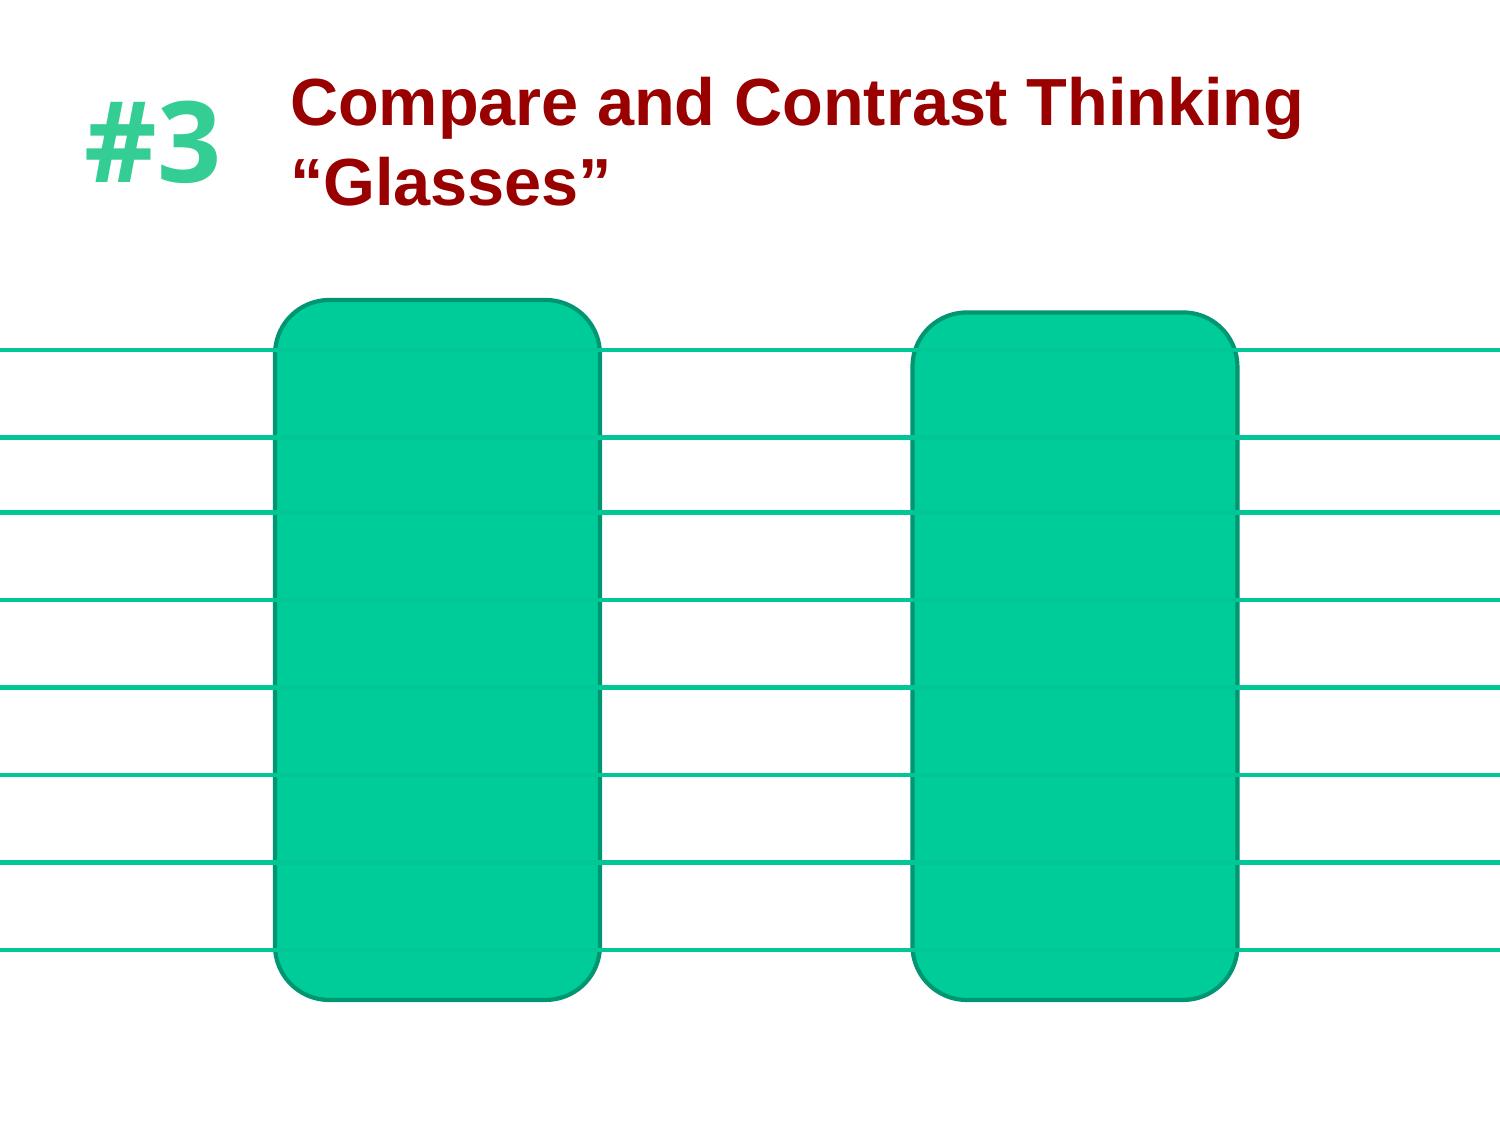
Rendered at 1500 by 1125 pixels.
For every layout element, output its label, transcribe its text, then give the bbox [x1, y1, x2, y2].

text_box [272, 521, 603, 598]
text_box [273, 297, 602, 348]
text_box [912, 959, 1238, 1003]
text_box [272, 609, 603, 685]
text_box [910, 609, 1240, 685]
text_box [272, 784, 603, 860]
text_box [910, 446, 1240, 510]
text_box [910, 784, 1240, 860]
text_box #3 [69, 62, 237, 213]
text_box [910, 871, 1240, 948]
text_box [272, 696, 603, 773]
text_box [272, 871, 603, 948]
text_box [272, 359, 603, 435]
text_box [913, 310, 1237, 348]
text_box [910, 359, 1240, 435]
text_box [910, 521, 1240, 598]
text_box [274, 959, 601, 1003]
title Compare and Contrast Thinking “Glasses” [274, 44, 1500, 233]
text_box [910, 696, 1240, 773]
text_box [272, 446, 603, 510]
